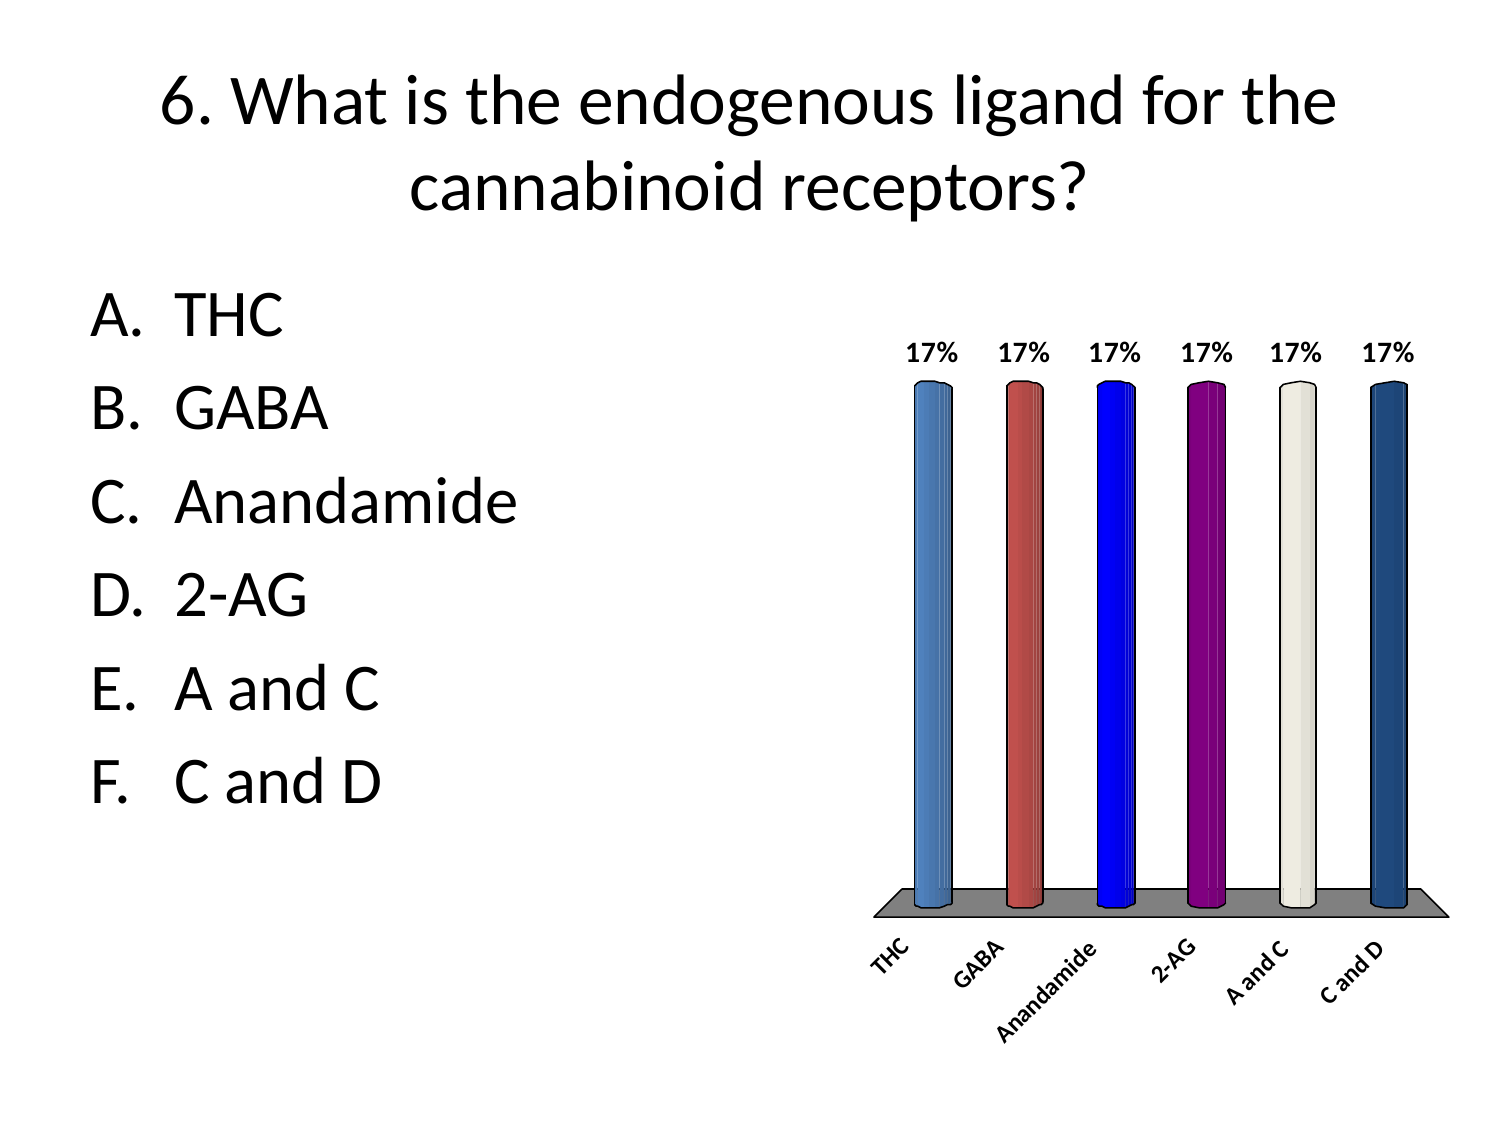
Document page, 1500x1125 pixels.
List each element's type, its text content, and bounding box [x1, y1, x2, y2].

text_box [739, 262, 1490, 1107]
list THC GABA Anandamide 2-AG A and C C and D [75, 262, 737, 1005]
title 6. What is the endogenous ligand for the cannabinoid receptors? [75, 45, 1425, 233]
